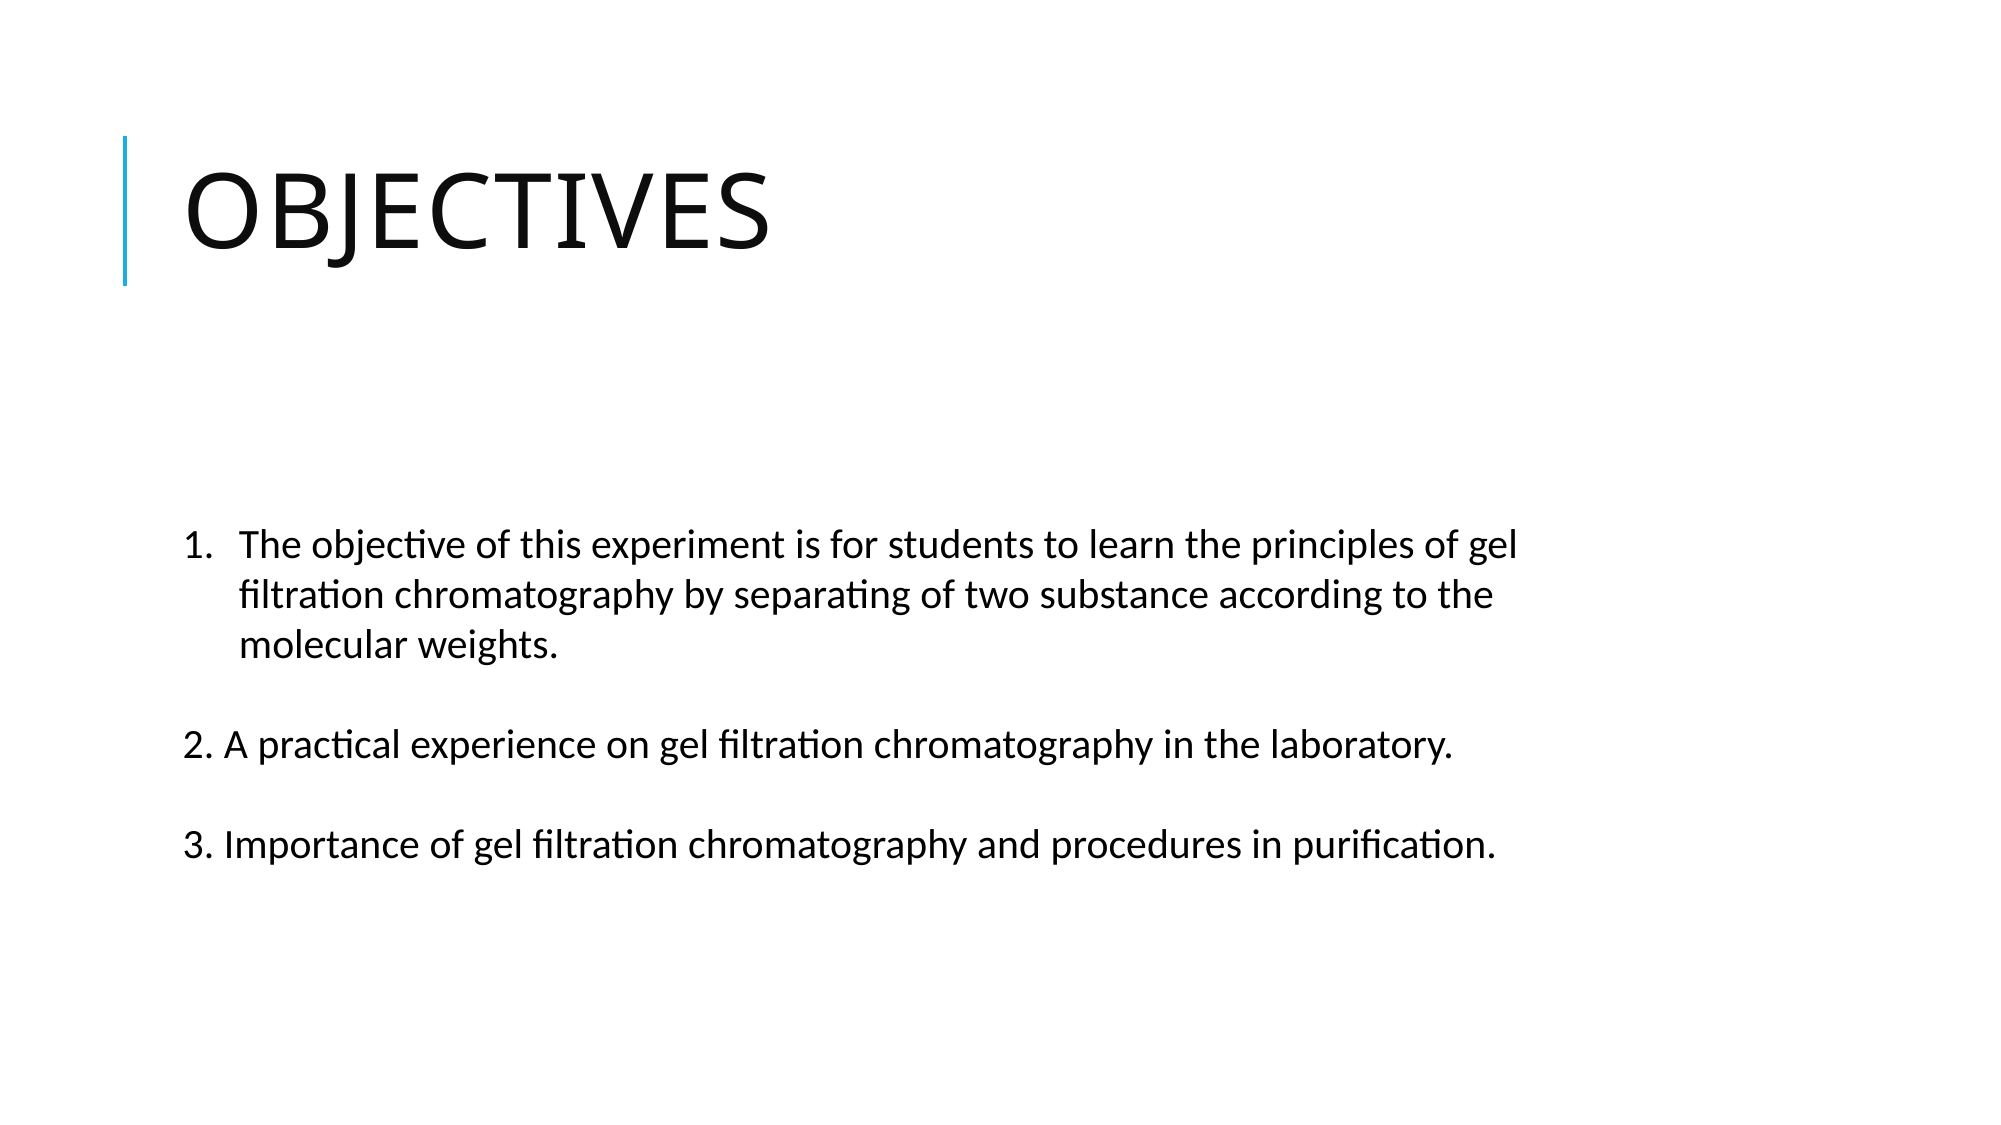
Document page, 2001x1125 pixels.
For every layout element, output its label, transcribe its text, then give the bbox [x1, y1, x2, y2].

text_box The objective of this experiment is for students to learn the principles of gel filtration chromatography by separating of two substance according to the molecular weights. 2. A practical experience on gel filtration chromatography in the laboratory. 3. Importance of gel filtration chromatography and procedures in purification. [167, 459, 1674, 874]
title Objectives [168, 96, 1763, 342]
